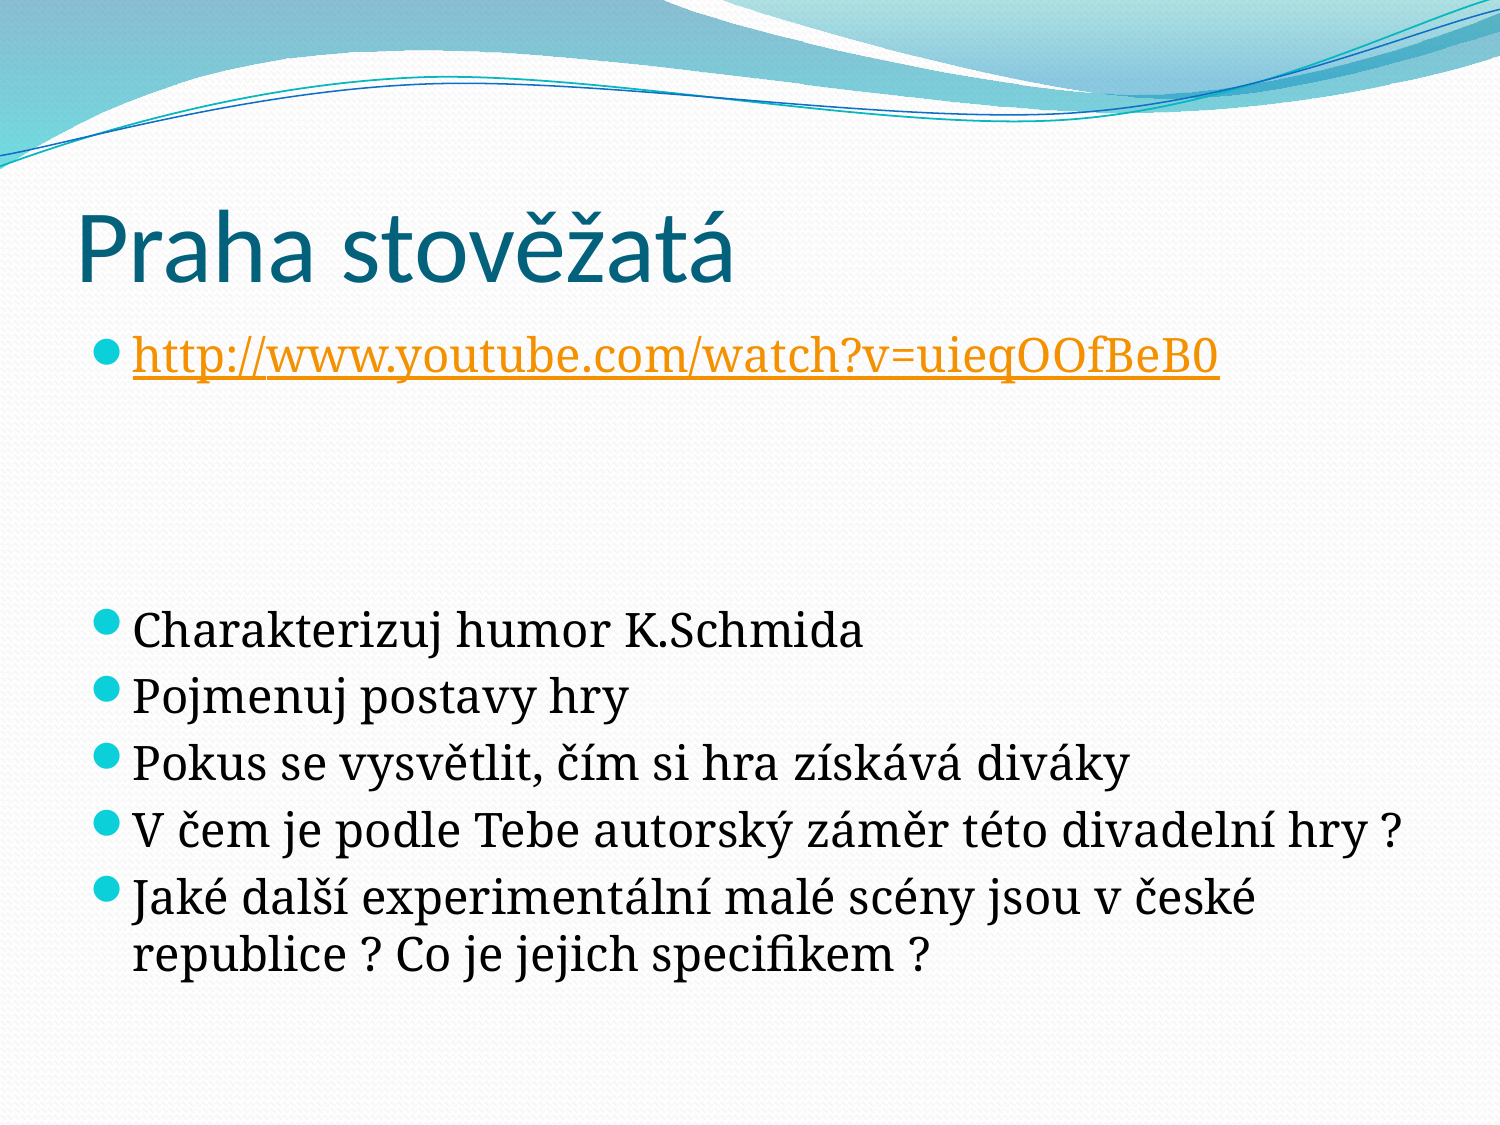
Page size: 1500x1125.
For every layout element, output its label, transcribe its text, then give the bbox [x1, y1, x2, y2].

list http://www.youtube.com/watch?v=uieqOOfBeB0 Charakterizuj humor K.Schmida Pojmenuj postavy hry Pokus se vysvětlit, čím si hra získává diváky V čem je podle Tebe autorský záměr této divadelní hry ? Jaké další experimentální malé scény jsou v české republice ? Co je jejich specifikem ? [75, 317, 1425, 1038]
title Praha stověžatá [75, 115, 1425, 303]
